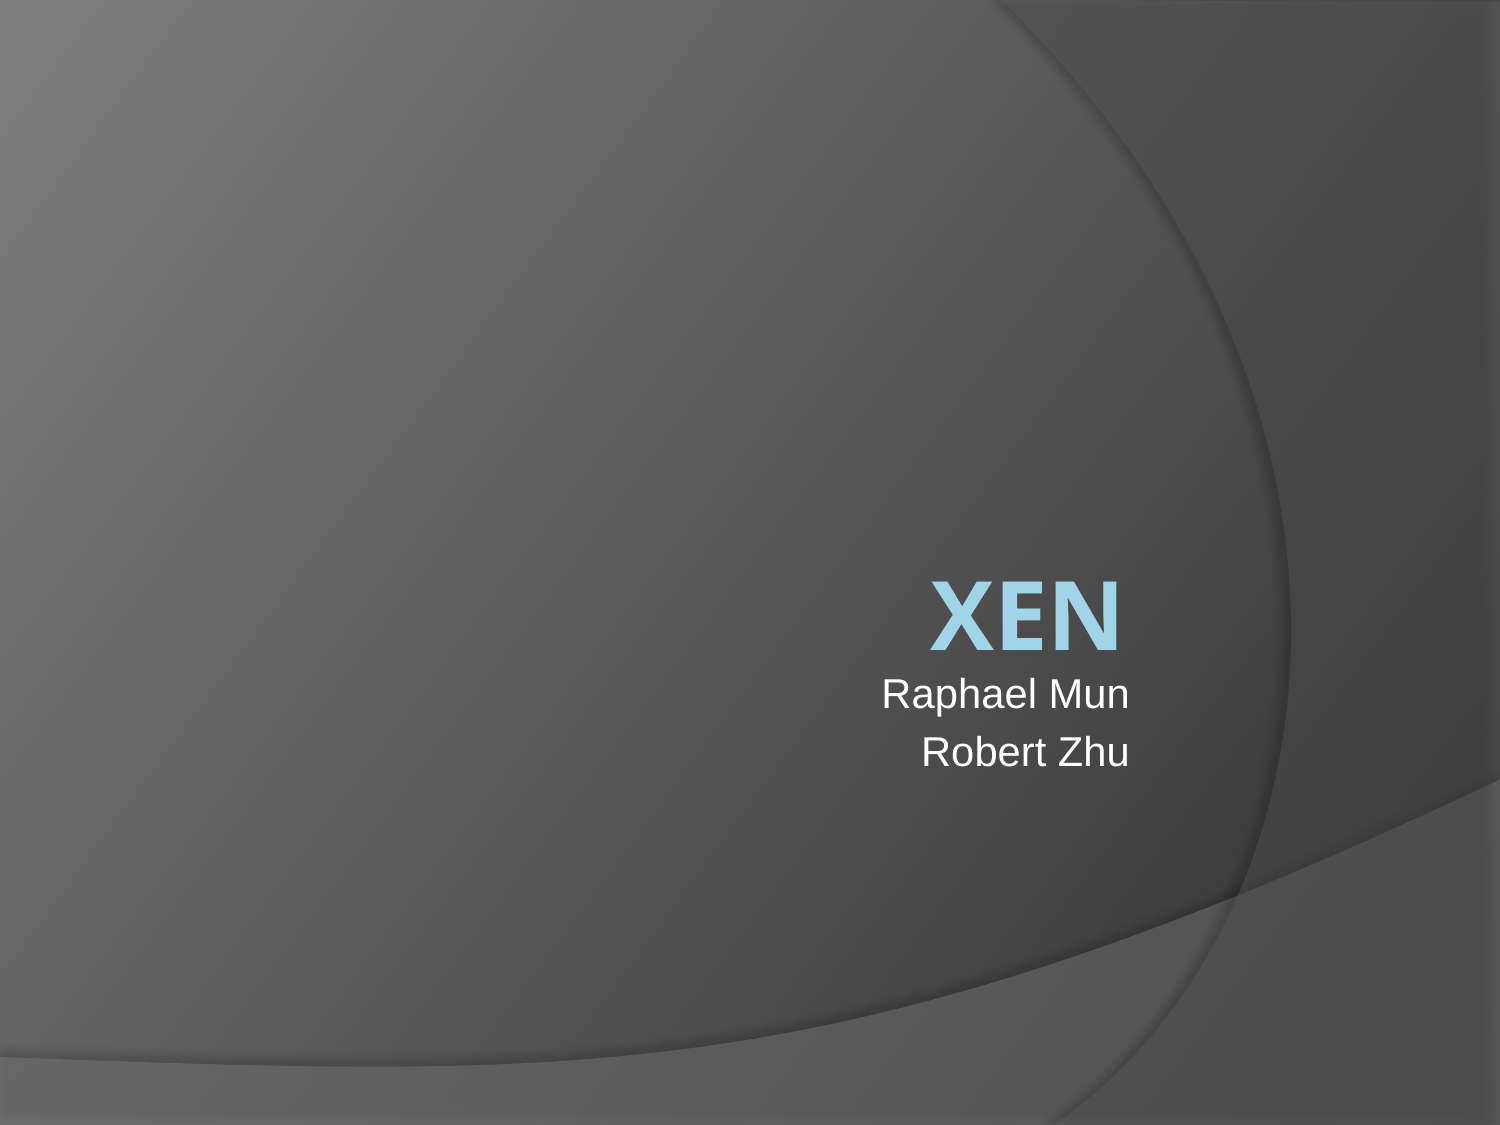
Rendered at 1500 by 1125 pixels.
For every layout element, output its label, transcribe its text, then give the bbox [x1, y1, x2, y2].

subtitle Raphael Mun Robert Zhu [62, 637, 1138, 775]
title Xen [70, 547, 1134, 637]
